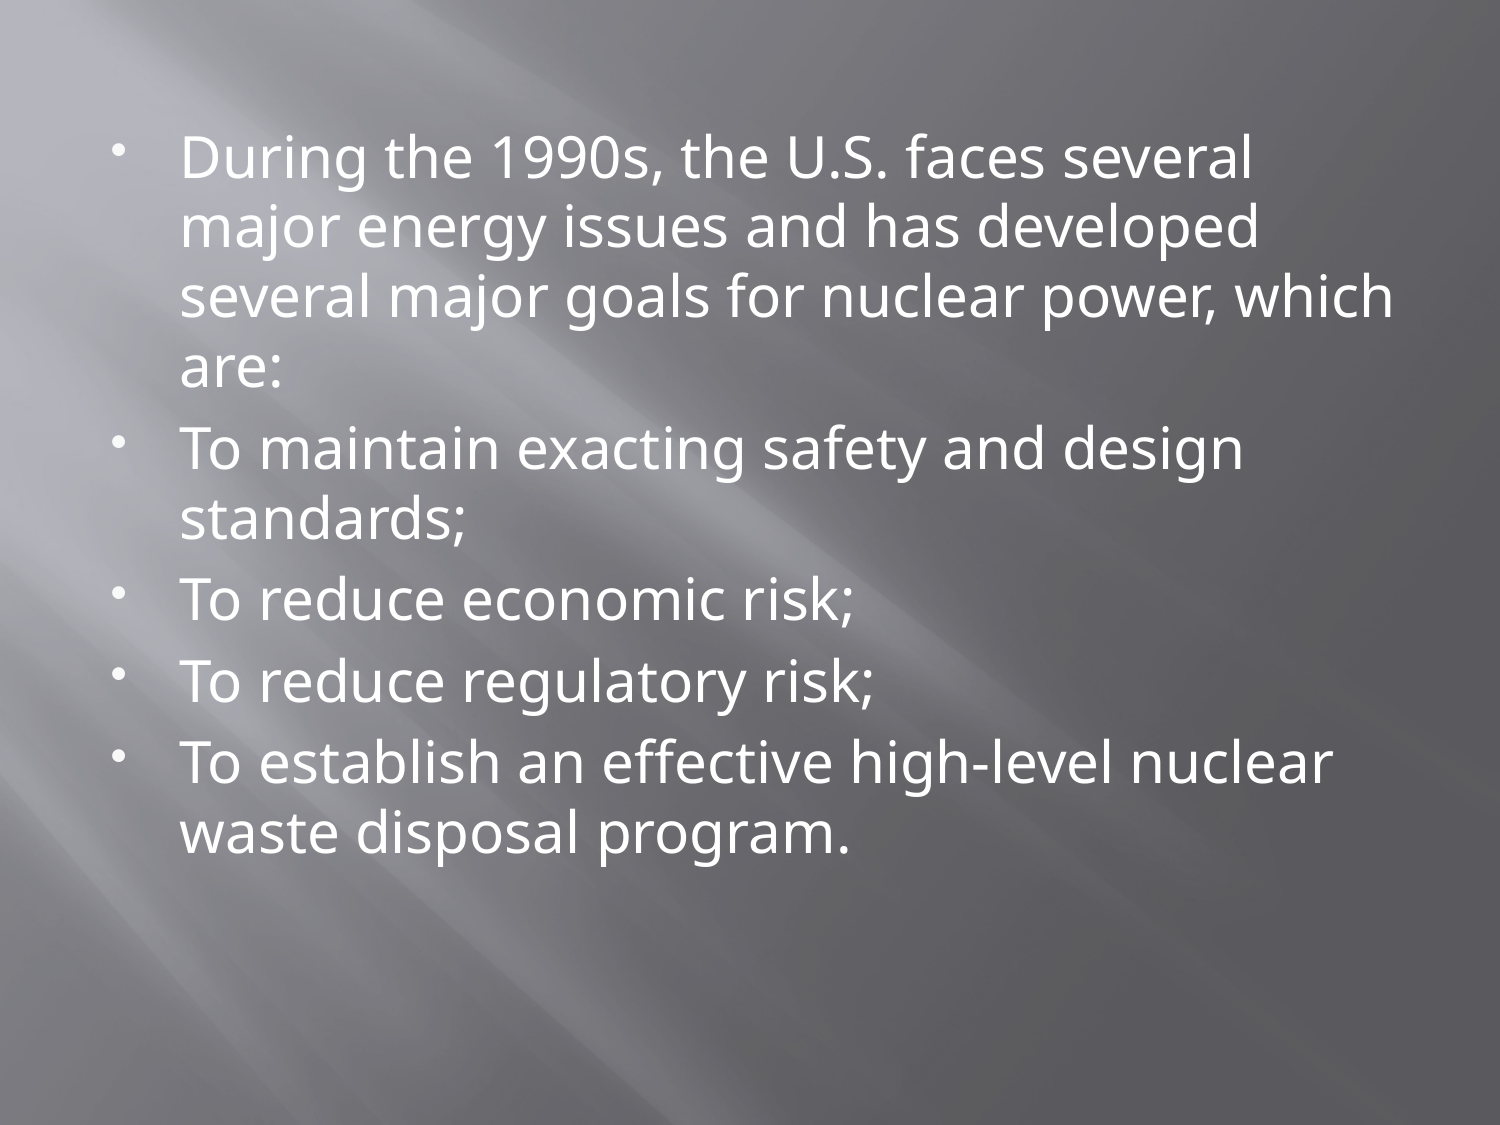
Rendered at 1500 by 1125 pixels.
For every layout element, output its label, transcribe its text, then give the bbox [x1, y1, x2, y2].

list During the 1990s, the U.S. faces several major energy issues and has developed several major goals for nuclear power, which are: To maintain exacting safety and design standards; To reduce economic risk; To reduce regulatory risk; To establish an effective high-level nuclear waste disposal program. [75, 112, 1425, 1005]
